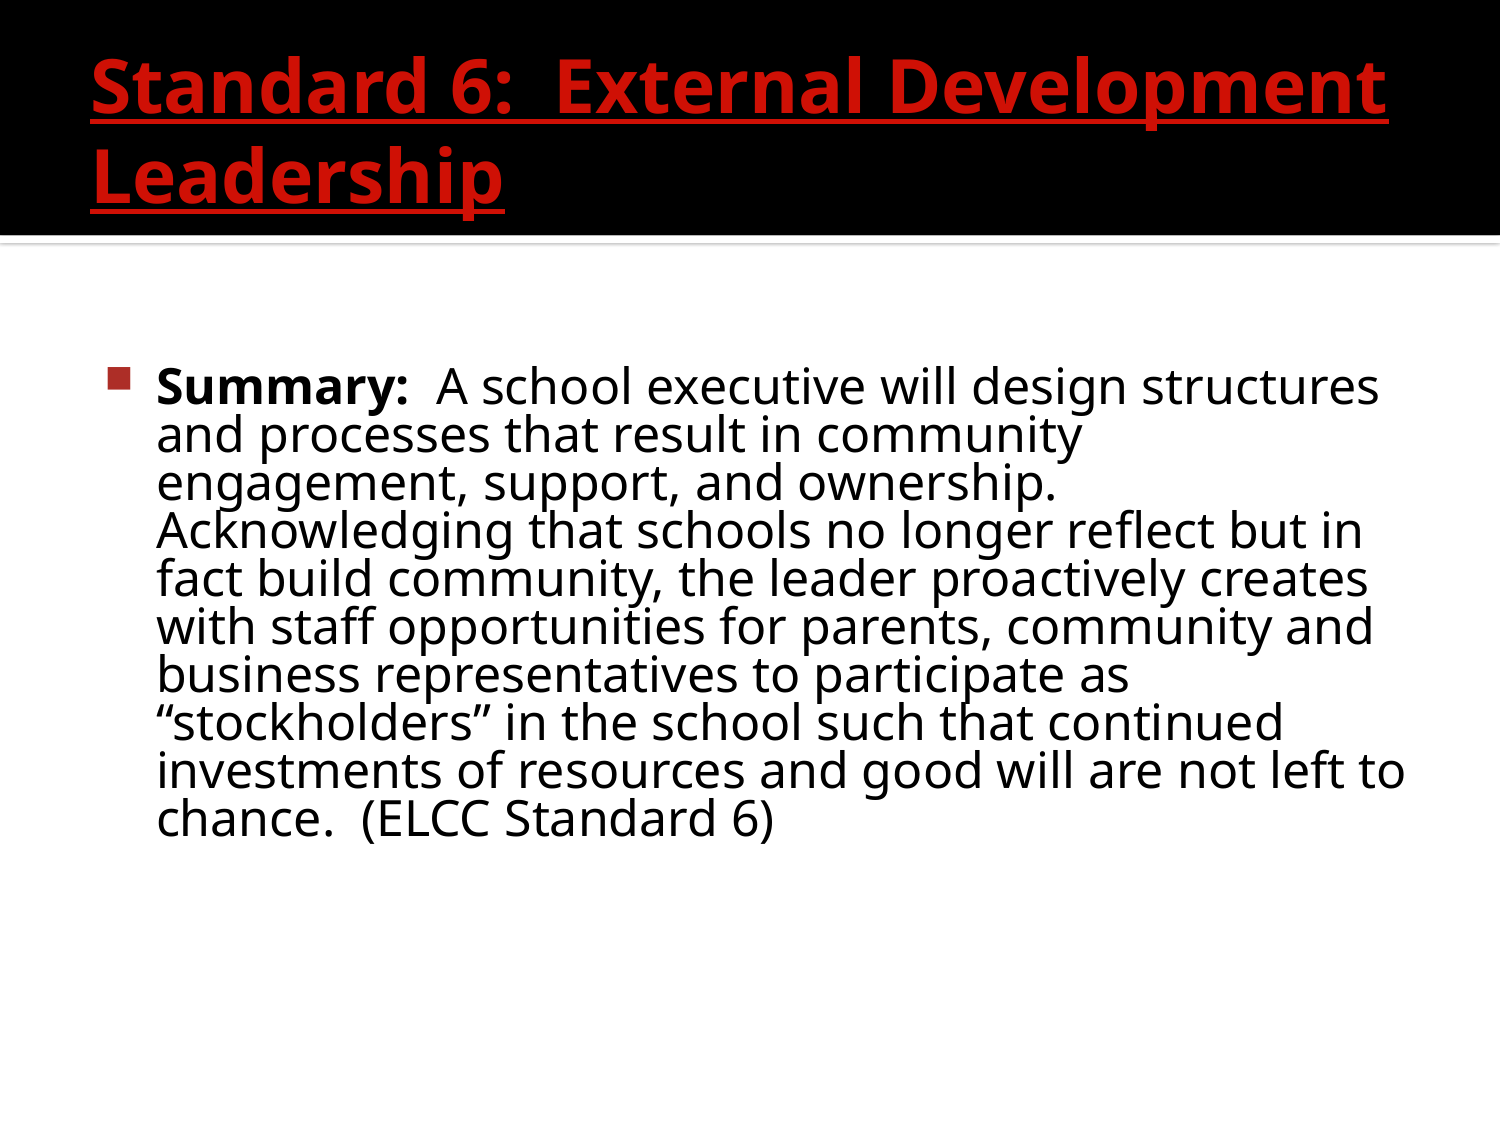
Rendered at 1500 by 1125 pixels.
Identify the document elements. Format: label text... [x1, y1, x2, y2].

list Summary: A school executive will design structures and processes that result in community engagement, support, and ownership. Acknowledging that schools no longer reflect but in fact build community, the leader proactively creates with staff opportunities for parents, community and business representatives to participate as “stockholders” in the school such that continued investments of resources and good will are not left to chance. (ELCC Standard 6) [75, 291, 1425, 1050]
title Standard 6: External Development Leadership [75, 25, 1425, 231]
